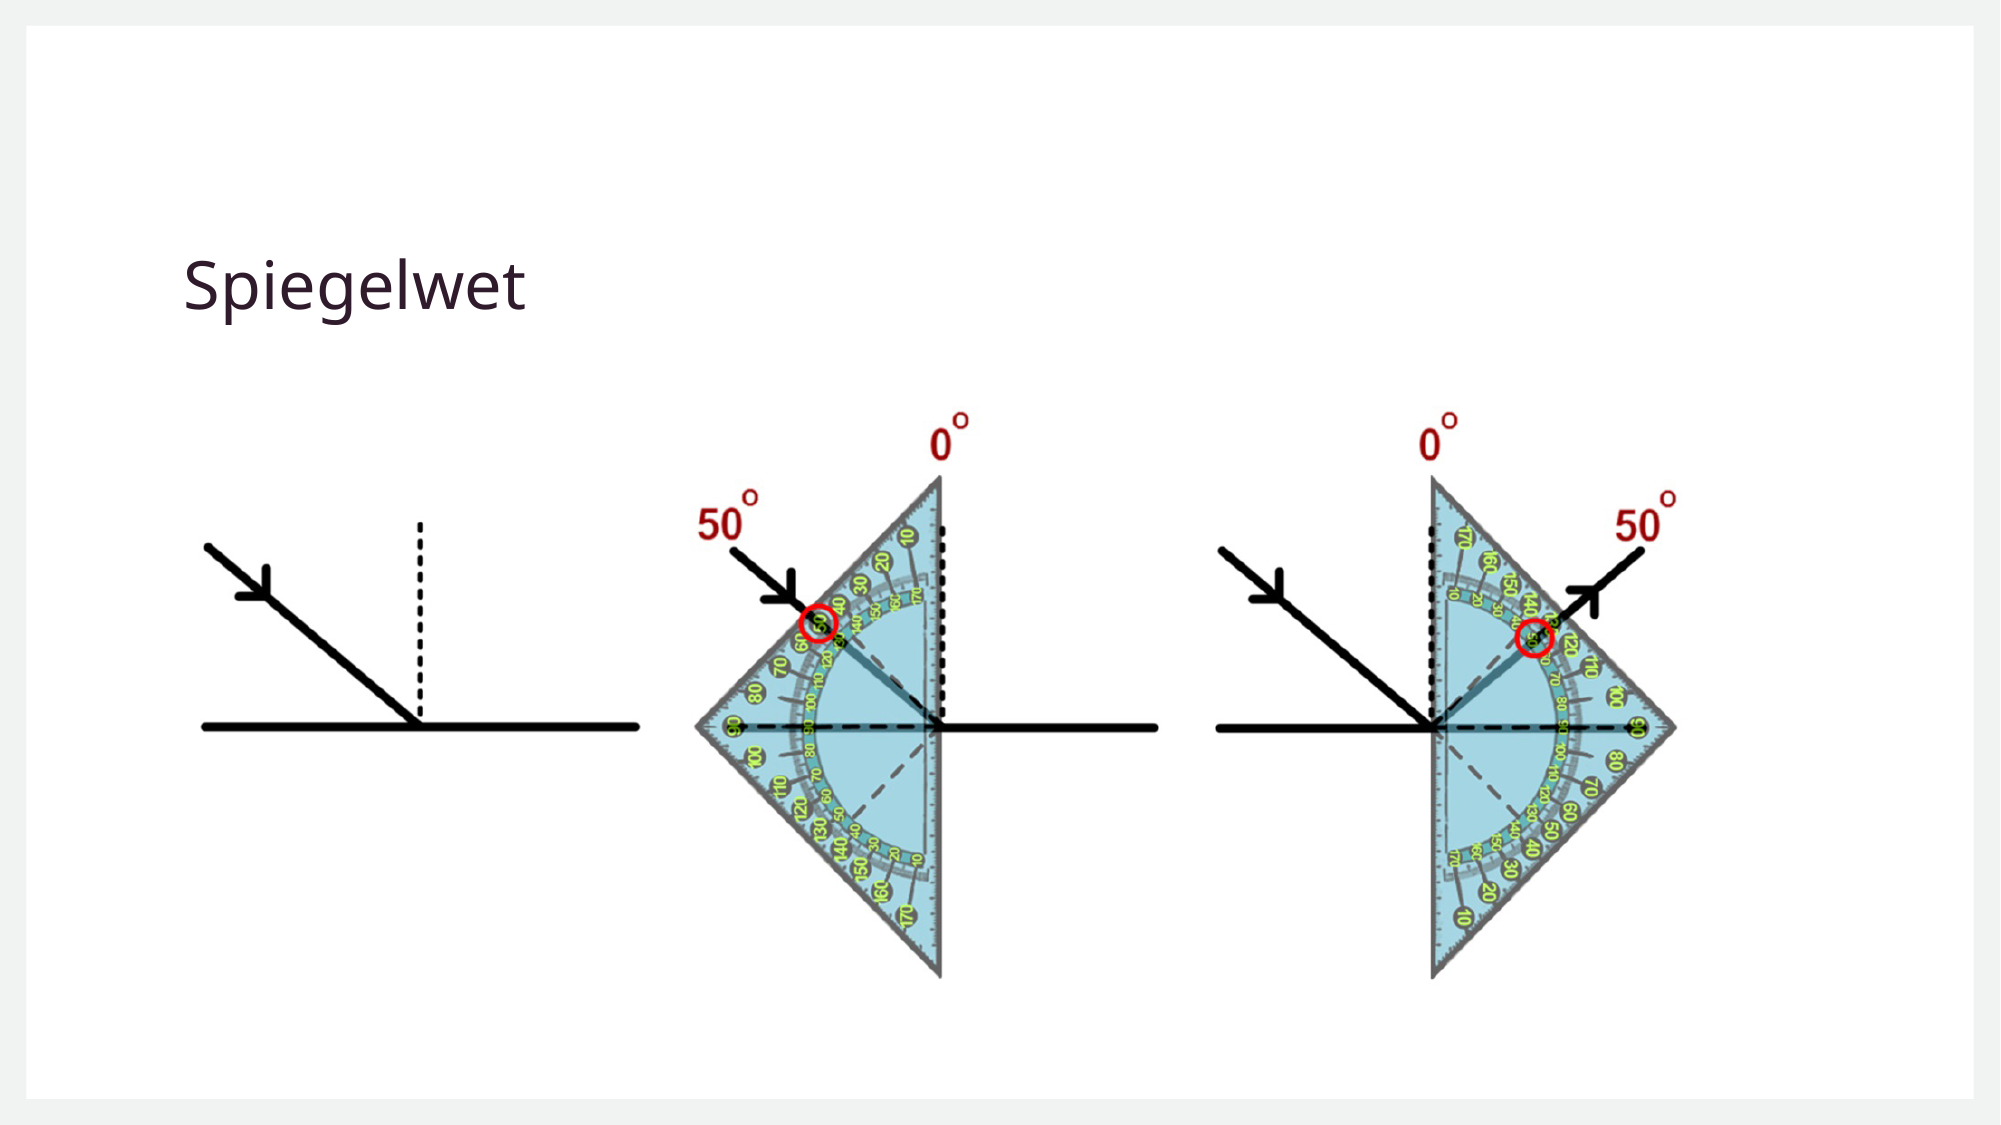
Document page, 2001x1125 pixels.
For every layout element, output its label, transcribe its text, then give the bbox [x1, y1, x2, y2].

title Spiegelwet [168, 118, 1832, 331]
picture [184, 406, 1712, 991]
